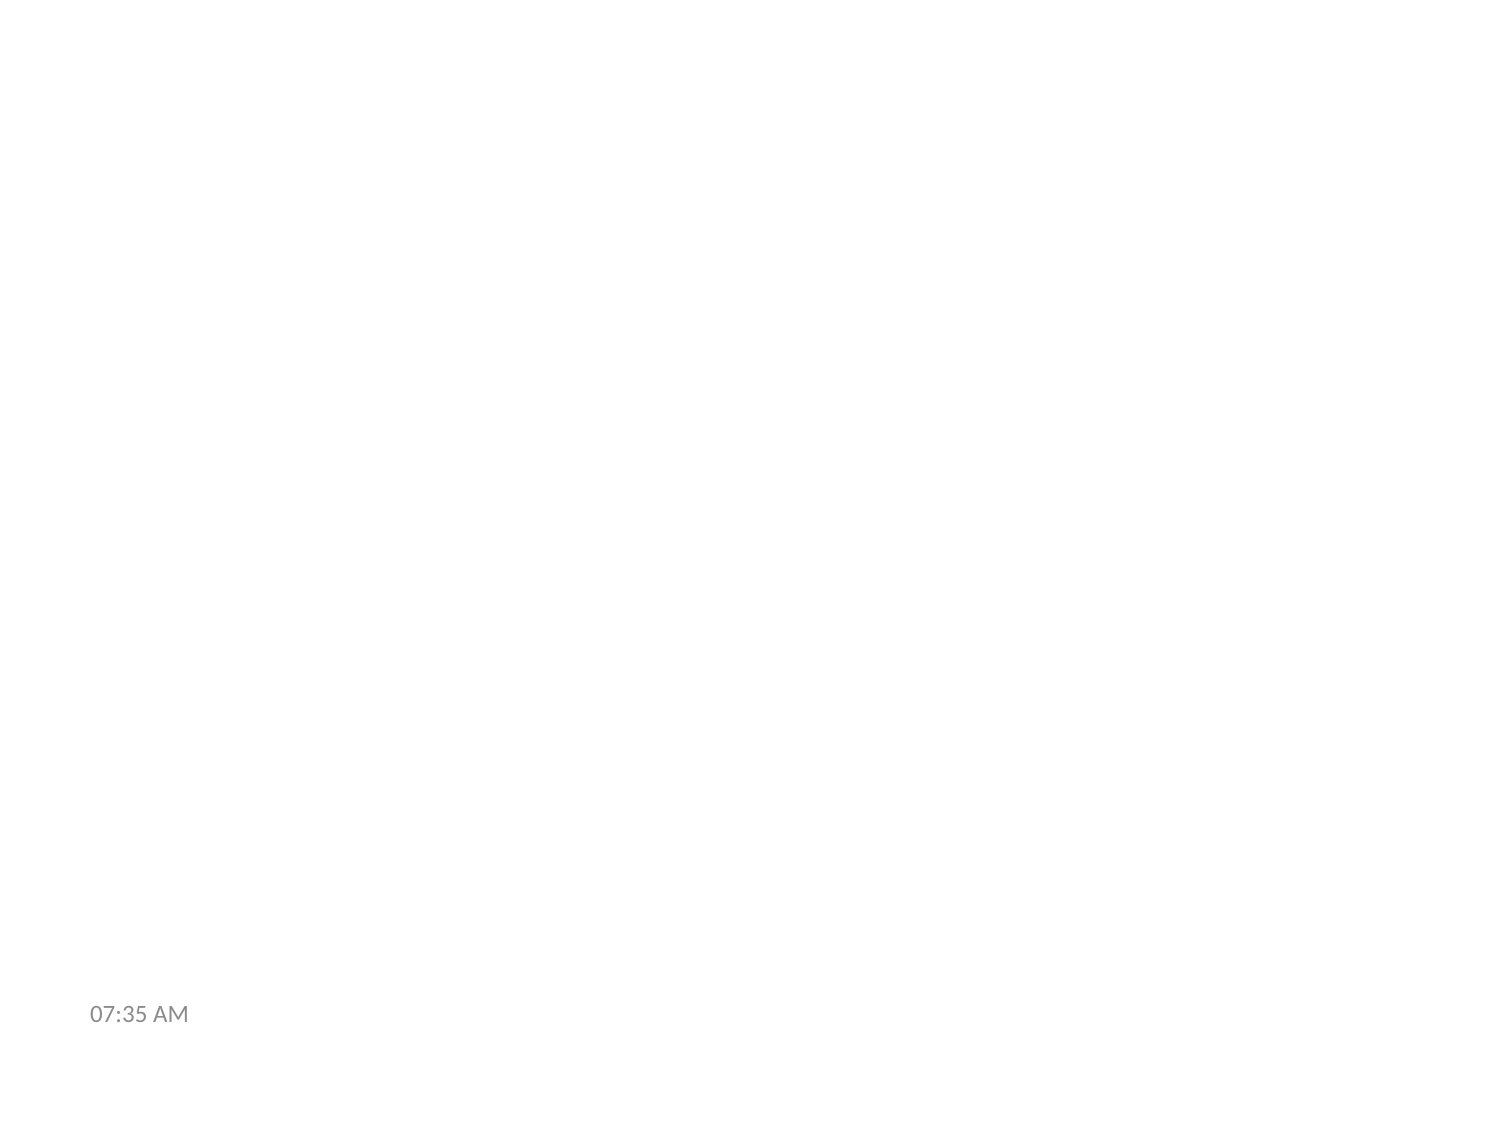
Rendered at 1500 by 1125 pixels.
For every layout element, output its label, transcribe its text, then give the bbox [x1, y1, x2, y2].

text_box 3:35 PM [75, 982, 425, 1043]
